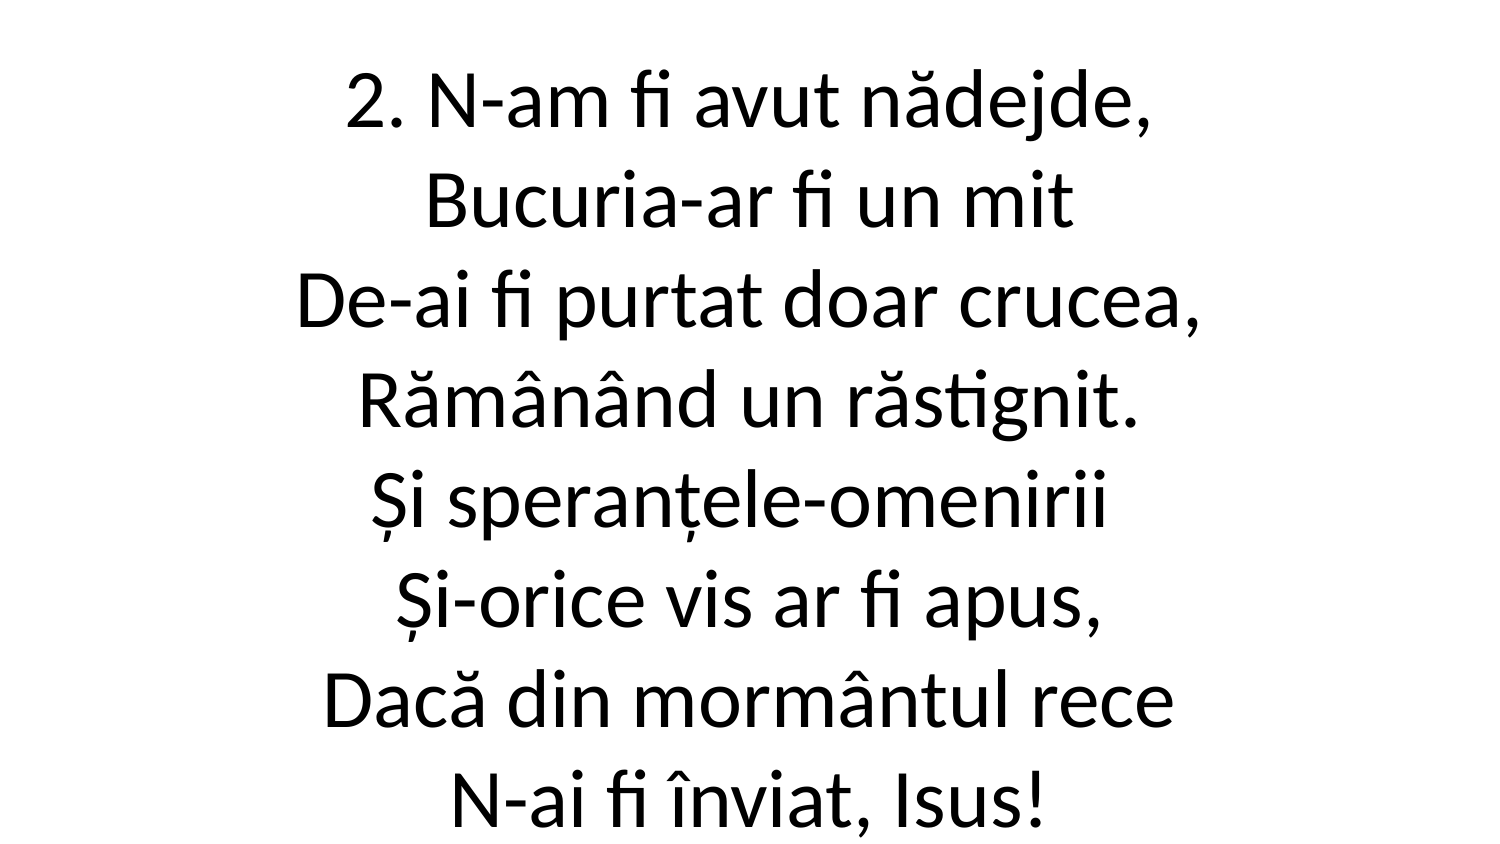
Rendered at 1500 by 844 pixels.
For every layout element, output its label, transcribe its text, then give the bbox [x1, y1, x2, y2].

text_box 2. N-am fi avut nădejde, Bucuria-ar fi un mit De-ai fi purtat doar crucea, Rămânând un răstignit. Și speranțele-omenirii Și-orice vis ar fi apus, Dacă din mormântul rece N-ai fi înviat, Isus! [280, 0, 1220, 844]
